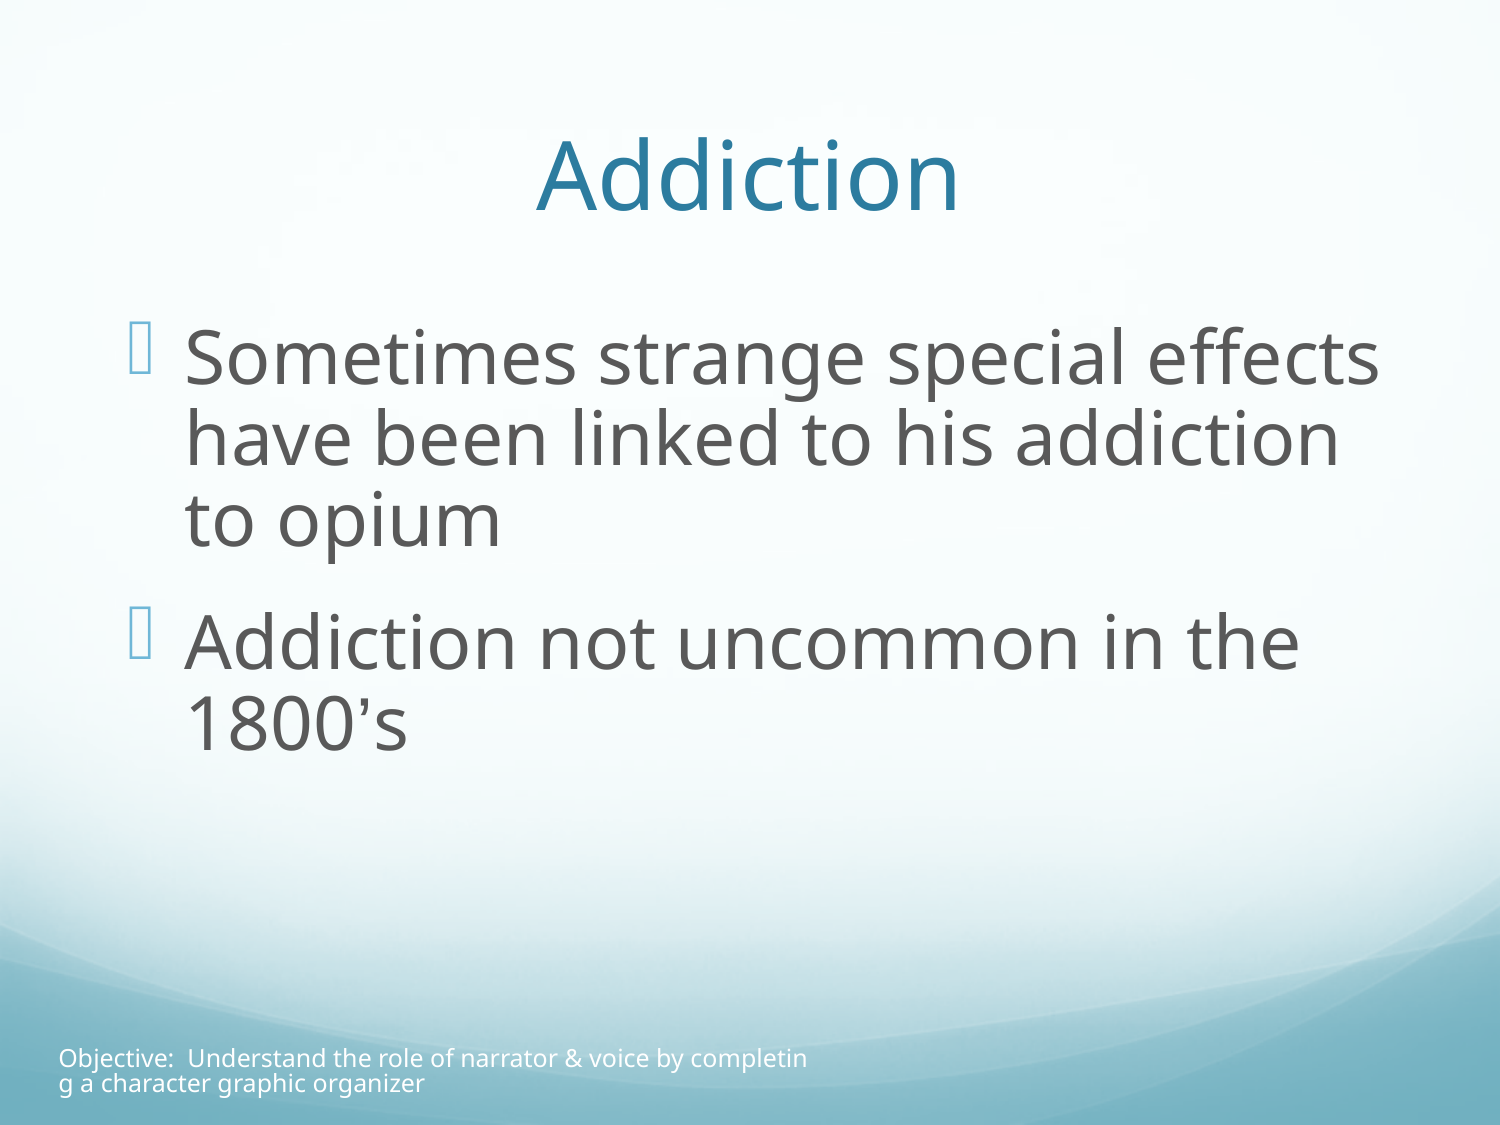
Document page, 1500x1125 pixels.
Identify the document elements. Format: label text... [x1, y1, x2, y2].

title Addiction [90, 17, 1410, 237]
list Sometimes strange special effects have been linked to his addiction to opium Addiction not uncommon in the 1800’s [112, 312, 1400, 1025]
footer Objective: Understand the role of narrator & voice by completing a character graphic organizer [43, 1029, 838, 1090]
